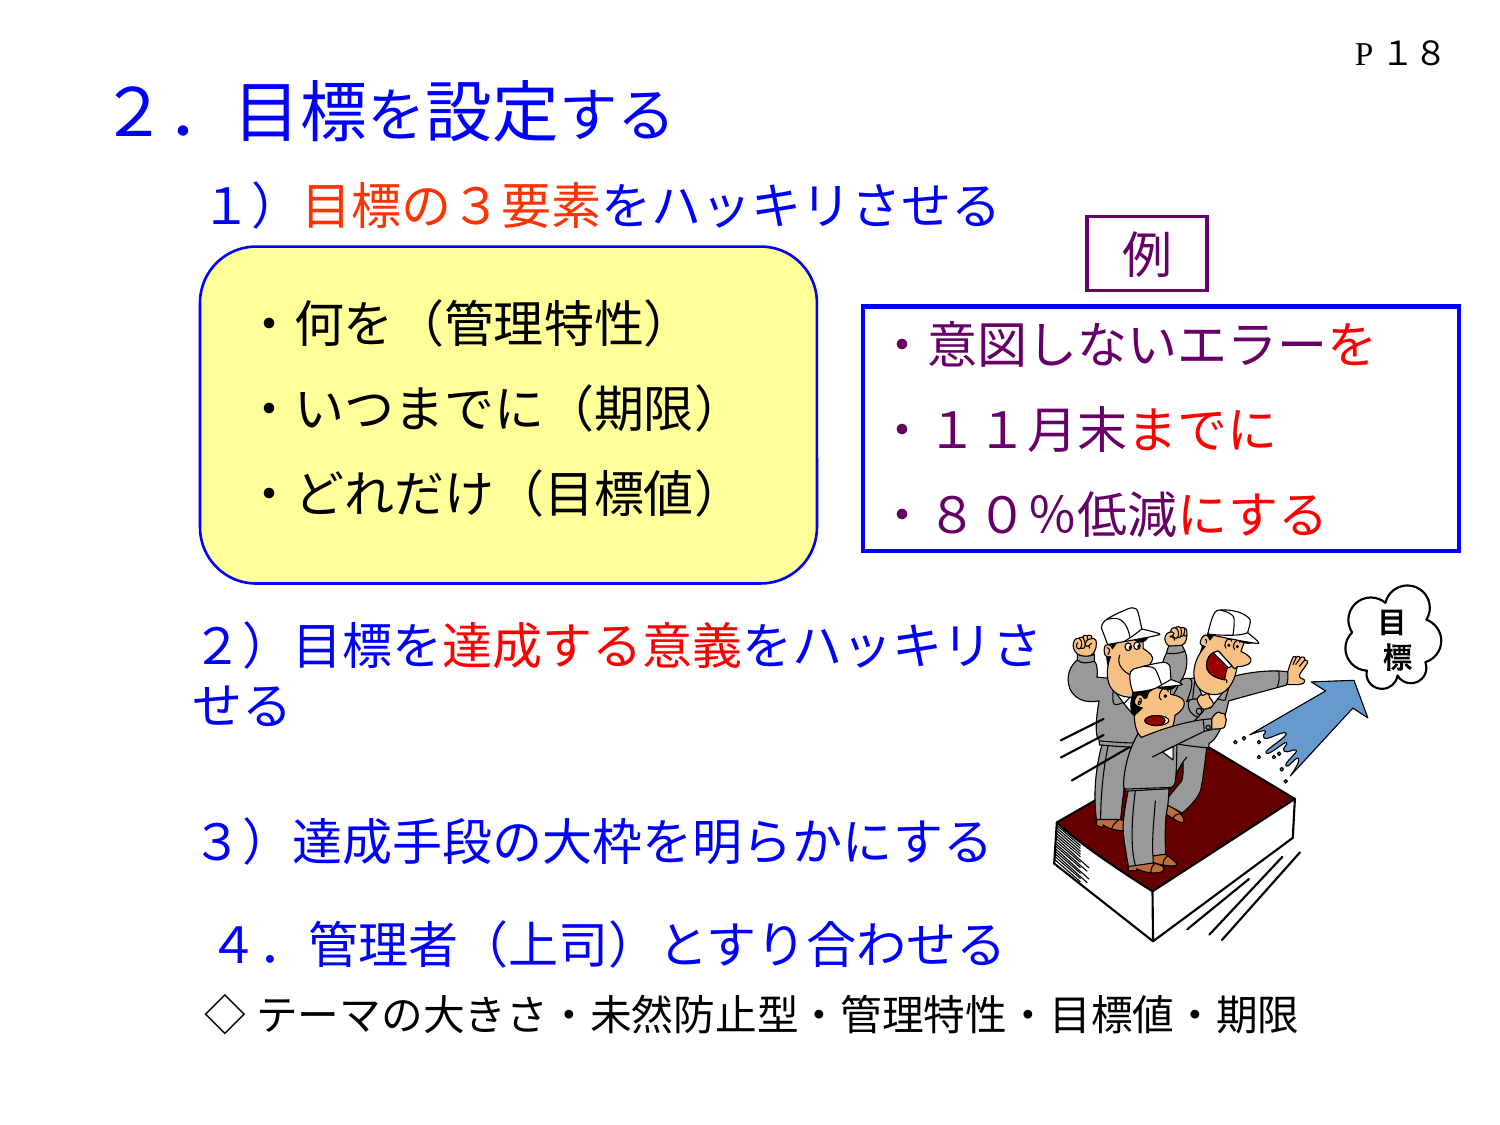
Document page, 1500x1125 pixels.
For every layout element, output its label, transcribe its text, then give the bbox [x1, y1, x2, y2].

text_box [189, 905, 1377, 1047]
text_box P１８ [1340, 24, 1500, 80]
text_box １）目標の３要素をハッキリさせる [186, 167, 1104, 242]
picture [1052, 583, 1443, 943]
text_box [200, 246, 817, 584]
text_box ３）達成手段の大枠を明らかにする [178, 802, 1052, 878]
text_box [862, 216, 1460, 566]
title ２．目標を設定する [15, 61, 761, 158]
text_box ・何を（管理特性） ・いつまでに（期限） ・どれだけ（目標値） [229, 285, 778, 531]
text_box ２）目標を達成する意義をハッキリさせる [178, 607, 1052, 742]
